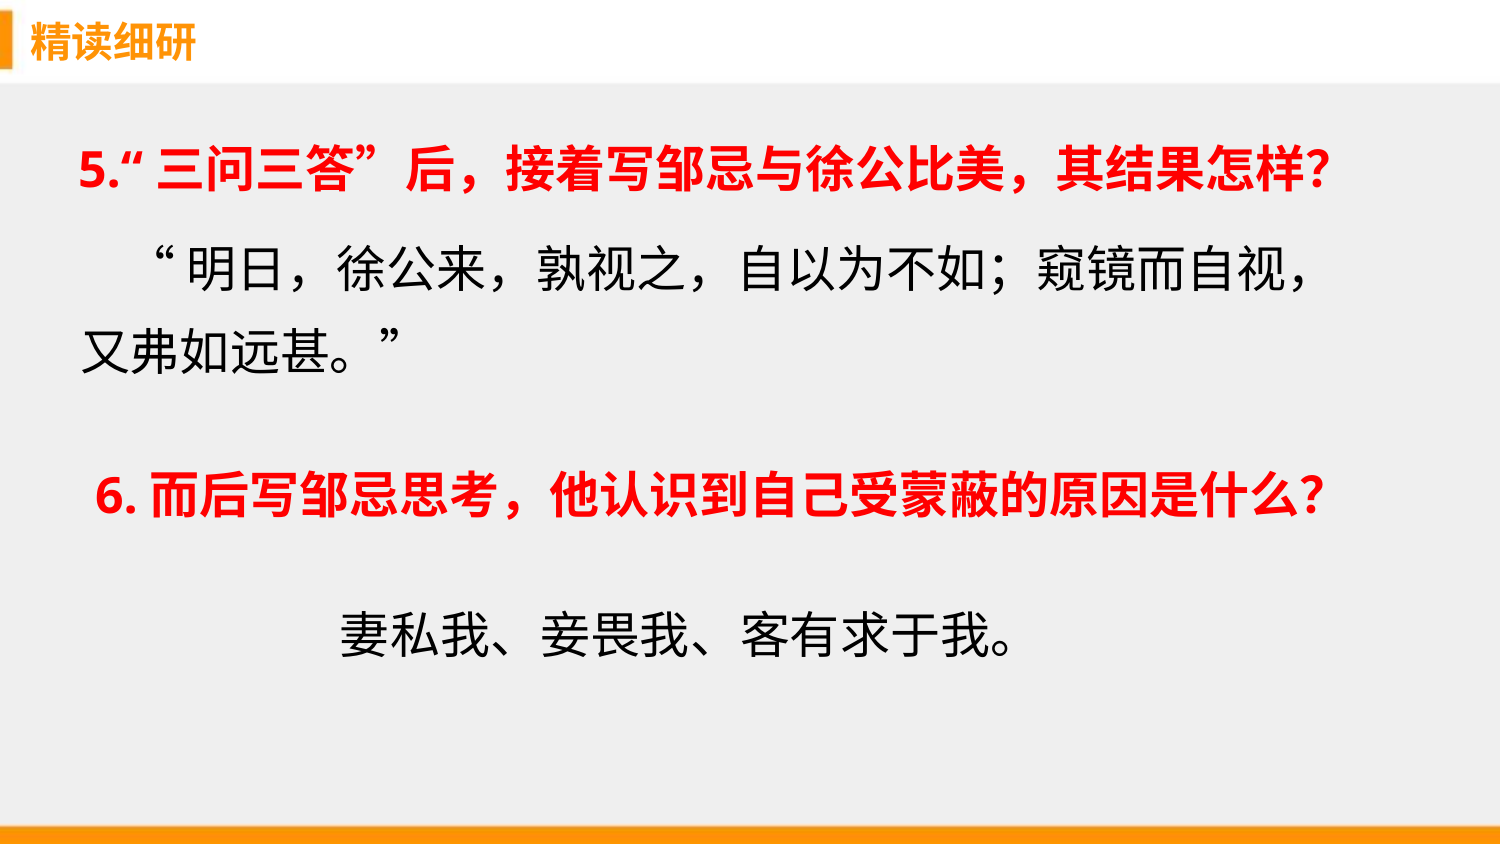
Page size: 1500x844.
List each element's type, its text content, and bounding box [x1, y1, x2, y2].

text_box 5.“三问三答”后，接着写邹忌与徐公比美，其结果怎样？ [27, 108, 1434, 232]
text_box 精读细研 [15, 0, 239, 82]
text_box “明日，徐公来，孰视之，自以为不如；窥镜而自视，又弗如远甚。” [65, 206, 1392, 388]
text_box 妻私我、妾畏我、客有求于我。 [302, 572, 1078, 671]
picture [0, 0, 1500, 844]
text_box 6.而后写邹忌思考，他认识到自己受蒙蔽的原因是什么？ [67, 455, 1395, 531]
